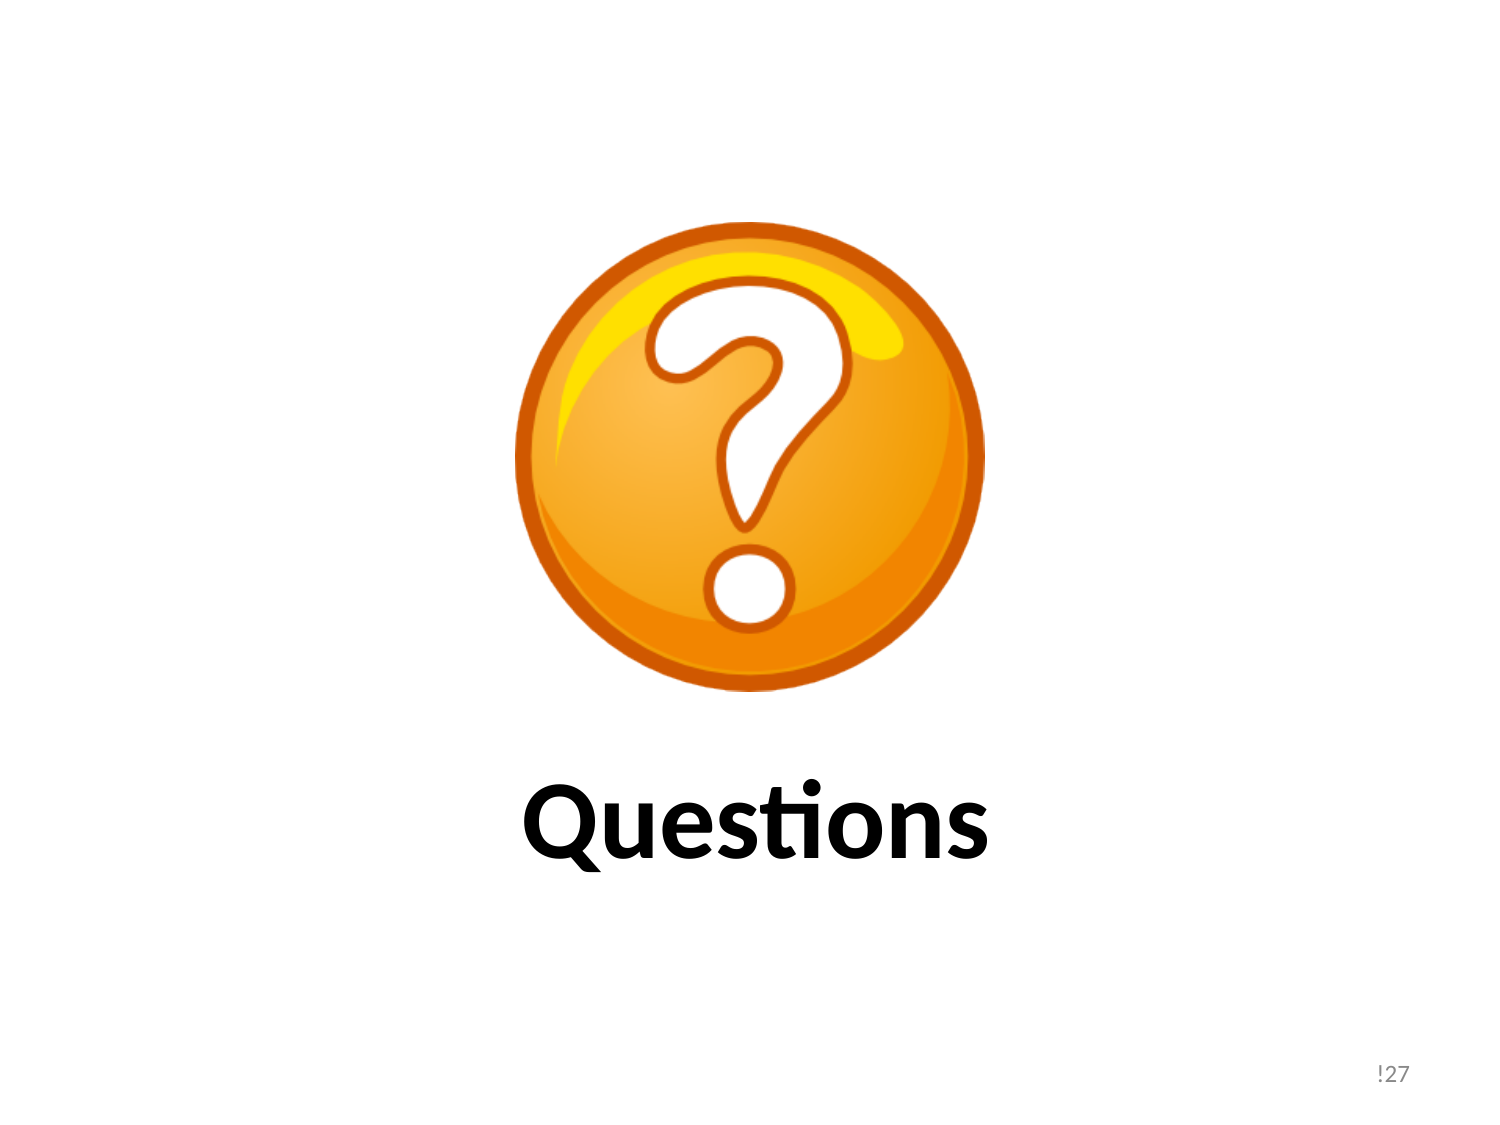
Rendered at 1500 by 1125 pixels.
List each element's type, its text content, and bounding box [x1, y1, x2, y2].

text_box Questions [507, 738, 1007, 888]
picture [515, 222, 985, 692]
slide_number !27 [1074, 1042, 1425, 1103]
